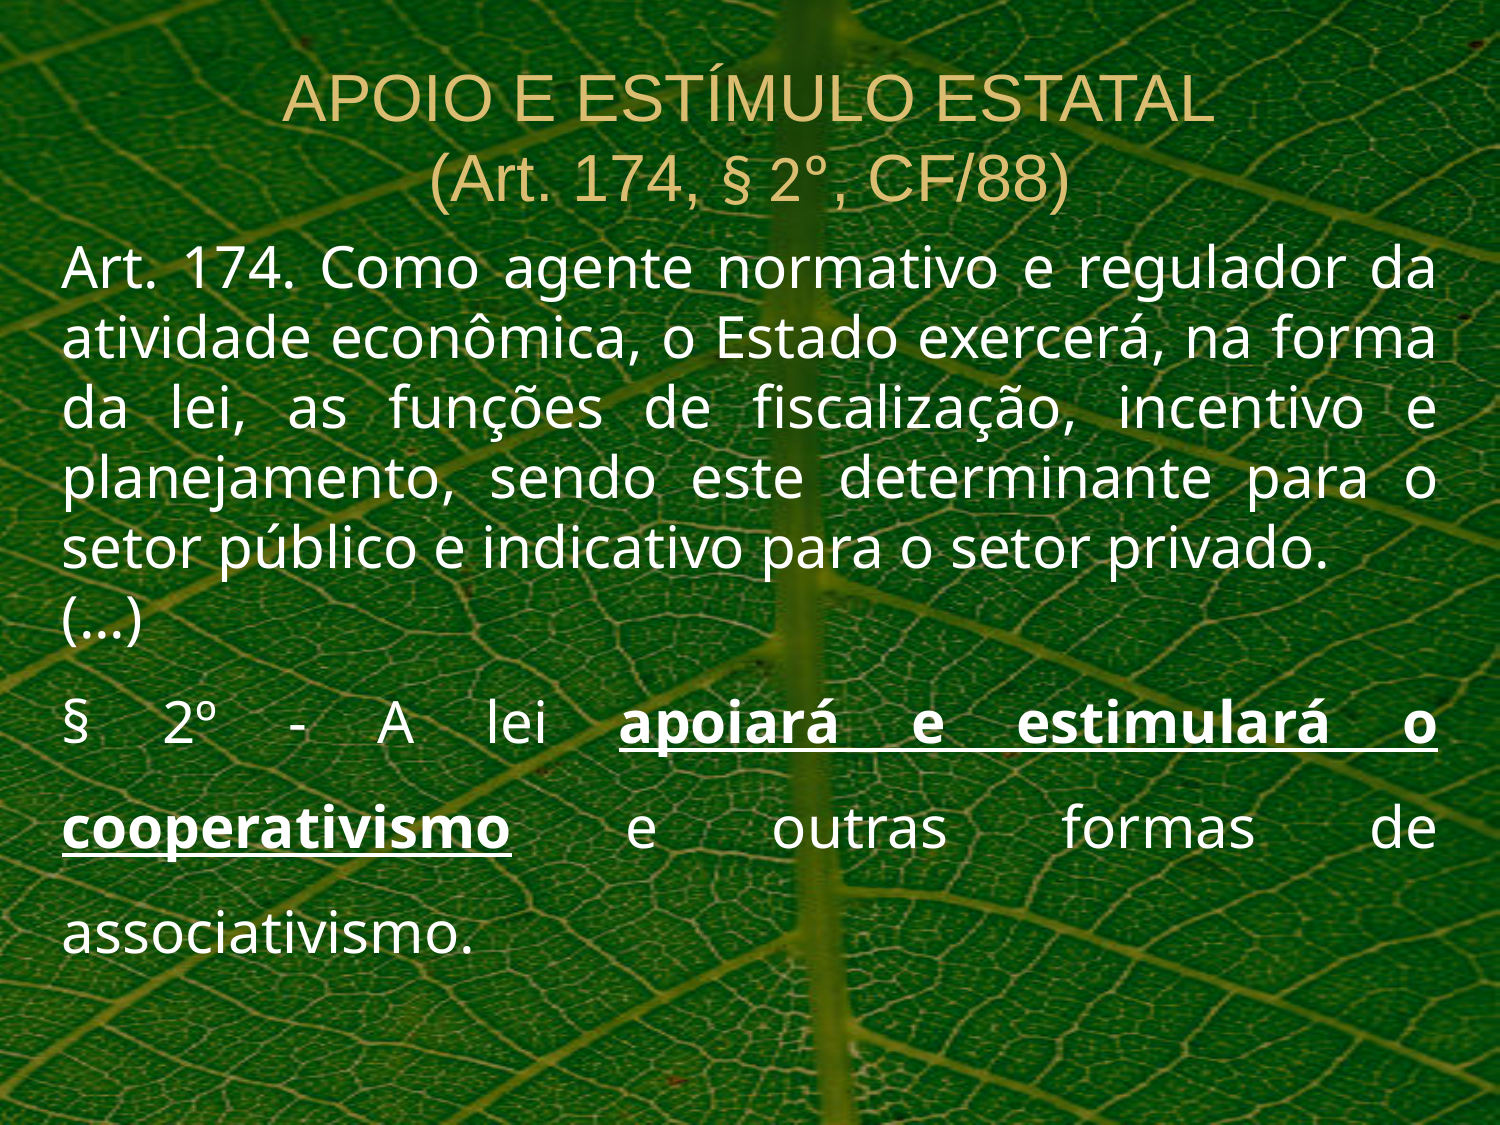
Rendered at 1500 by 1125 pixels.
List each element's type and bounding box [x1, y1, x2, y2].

list [0, 0, 1500, 1125]
